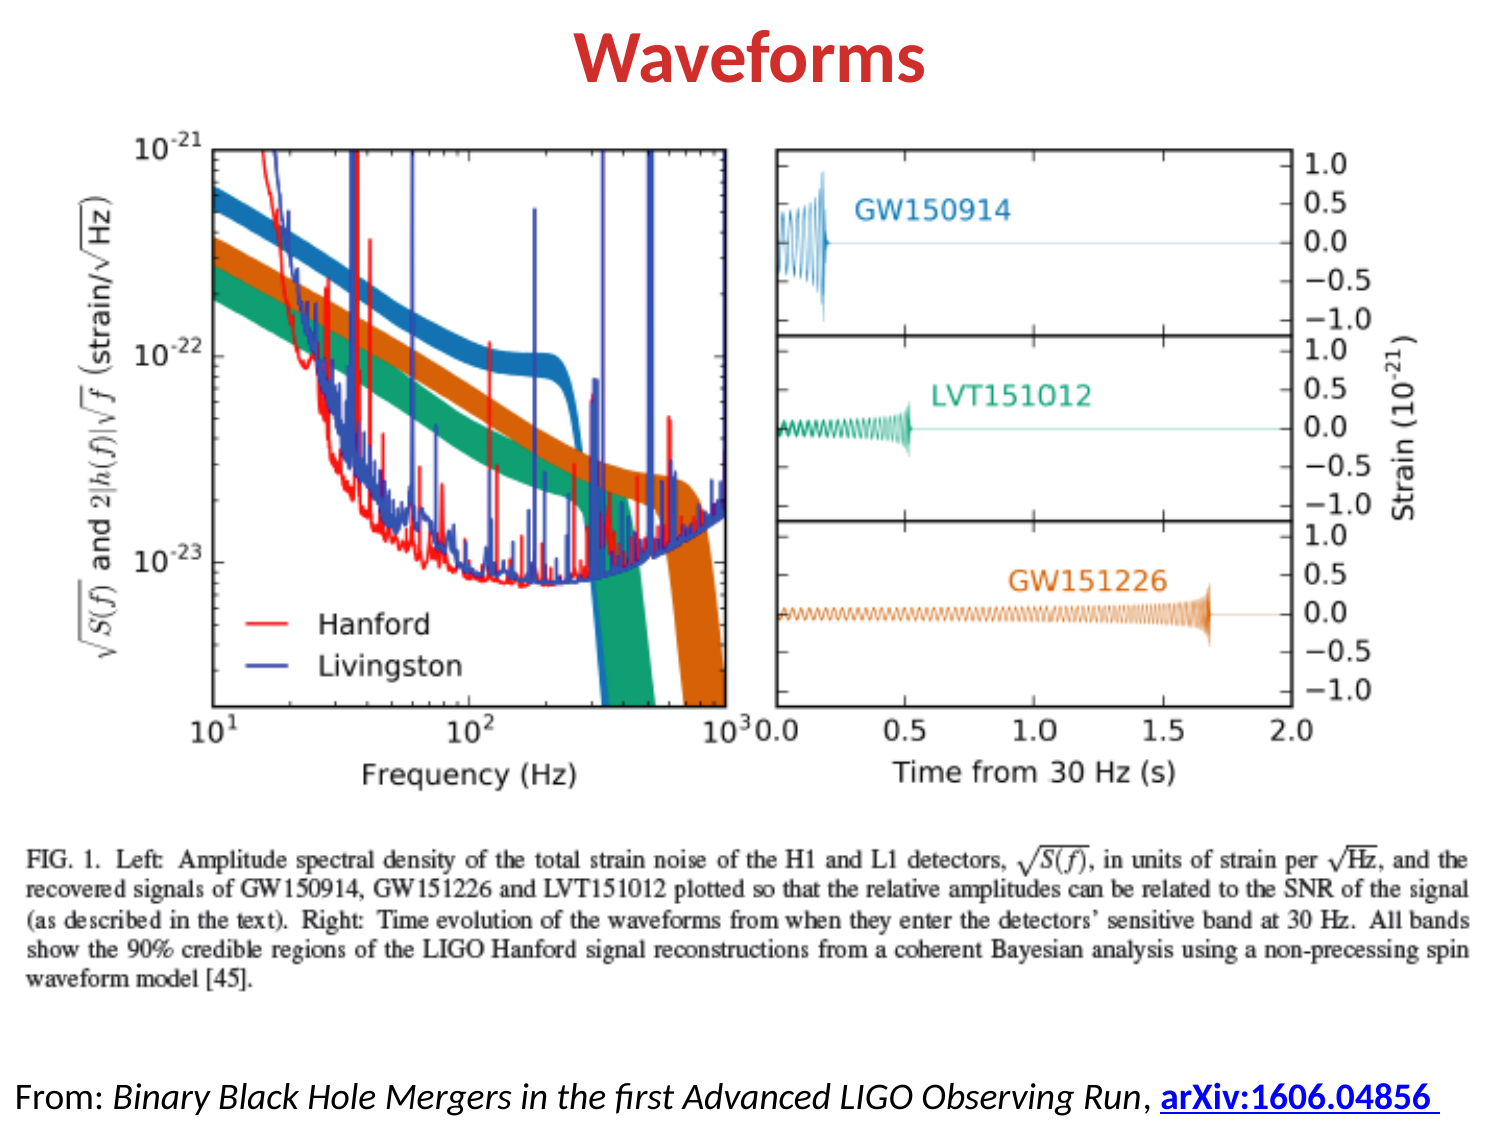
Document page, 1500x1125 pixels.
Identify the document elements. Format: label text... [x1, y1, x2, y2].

text_box Waveforms [74, 0, 1425, 123]
text_box From: Binary Black Hole Mergers in the first Advanced LIGO Observing Run, arXiv:1606.04856 [0, 1064, 1500, 1125]
picture [20, 124, 1478, 1001]
